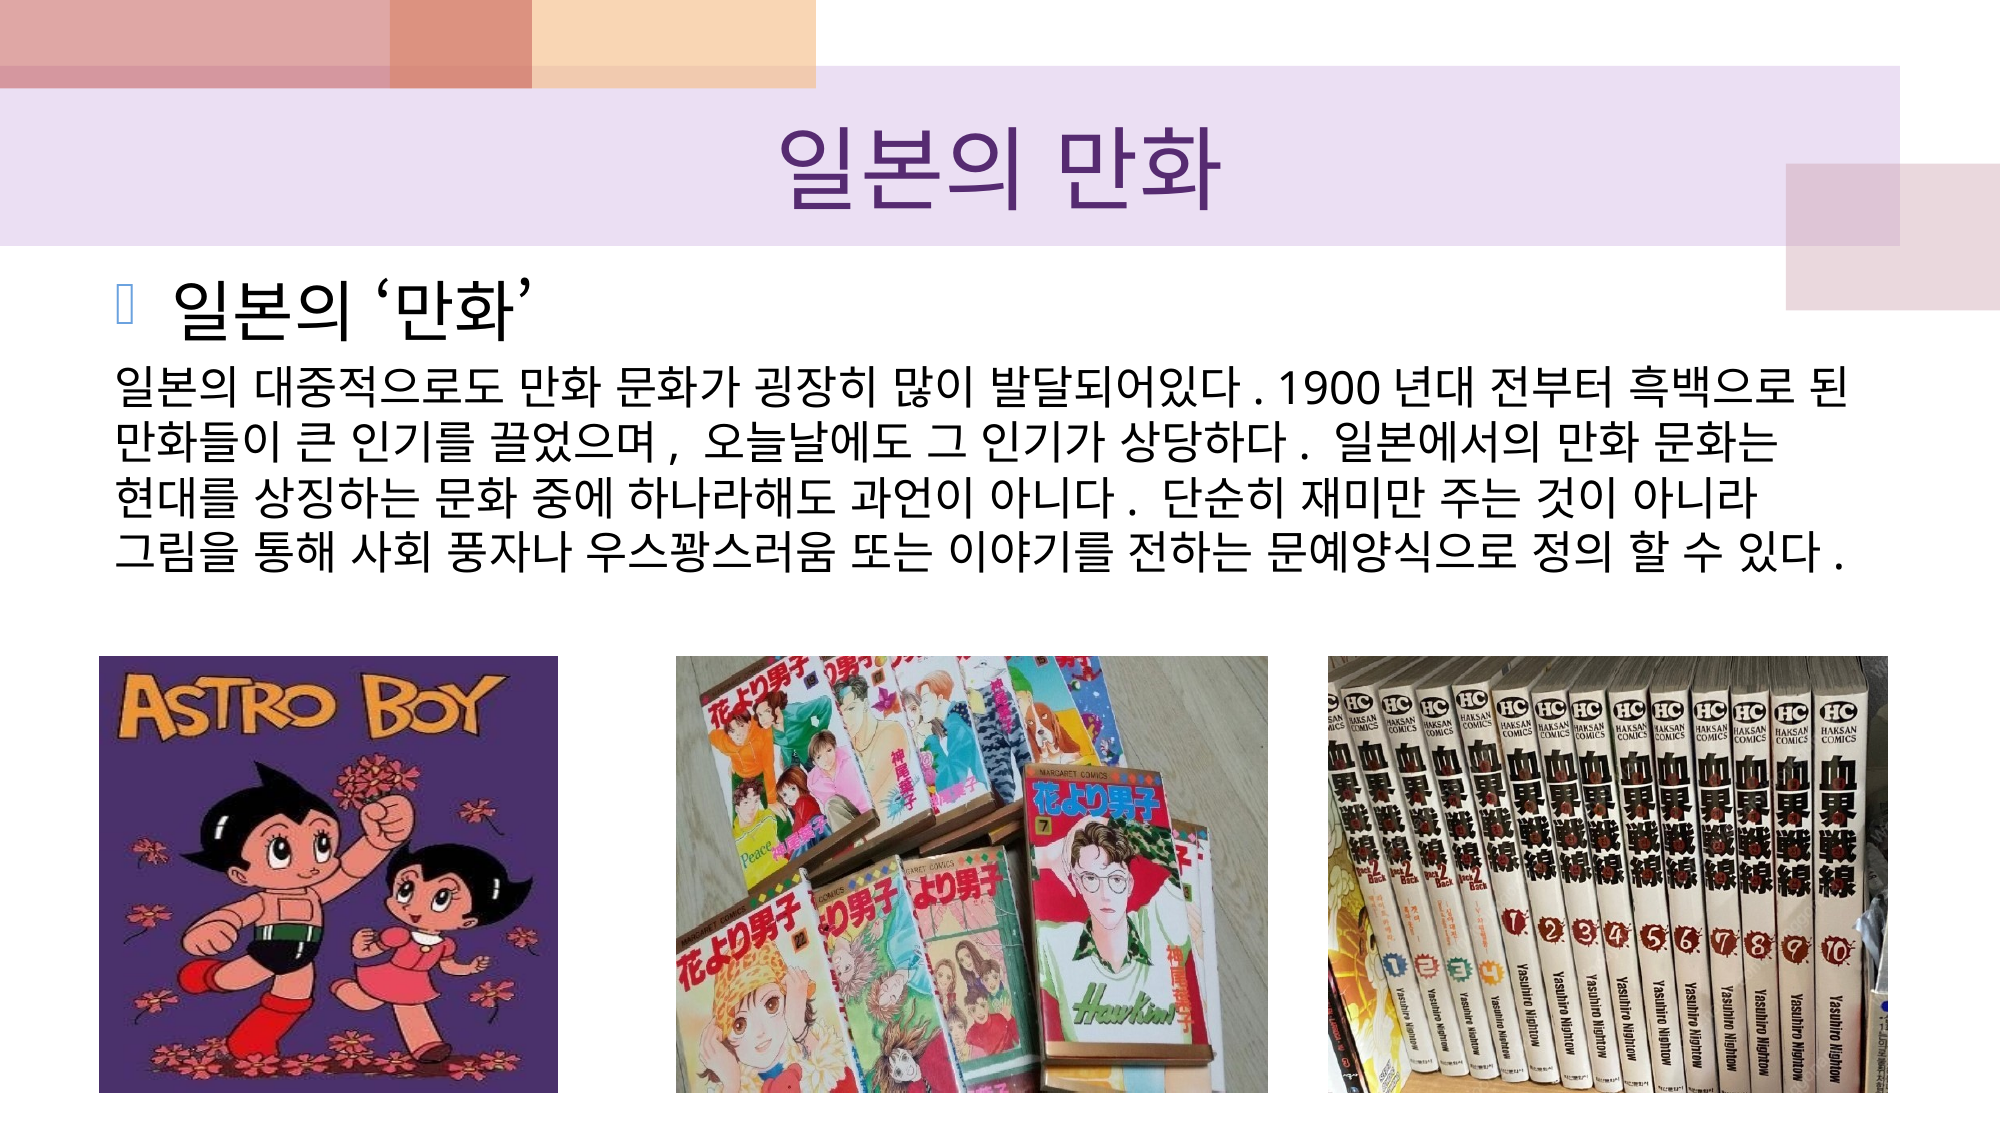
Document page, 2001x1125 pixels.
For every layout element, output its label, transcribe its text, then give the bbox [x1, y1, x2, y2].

picture [1328, 655, 1888, 1093]
list 일본의 ‘만화’ 일본의 대중적으로도 만화 문화가 굉장히 많이 발달되어있다. 1900년대 전부터 흑백으로 된 만화들이 큰 인기를 끌었으며, 오늘날에도 그 인기가 상당하다. 일본에서의 만화 문화는 현대를 상징하는 문화 중에 하나라해도 과언이 아니다. 단순히 재미만 주는 것이 아니라 그림을 통해 사회 풍자나 우스꽝스러움 또는 이야기를 전하는 문예양식으로 정의 할 수 있다. [99, 262, 1900, 1005]
title 일본의 만화 [99, 88, 1900, 246]
picture [676, 655, 1268, 1093]
picture [99, 655, 558, 1093]
